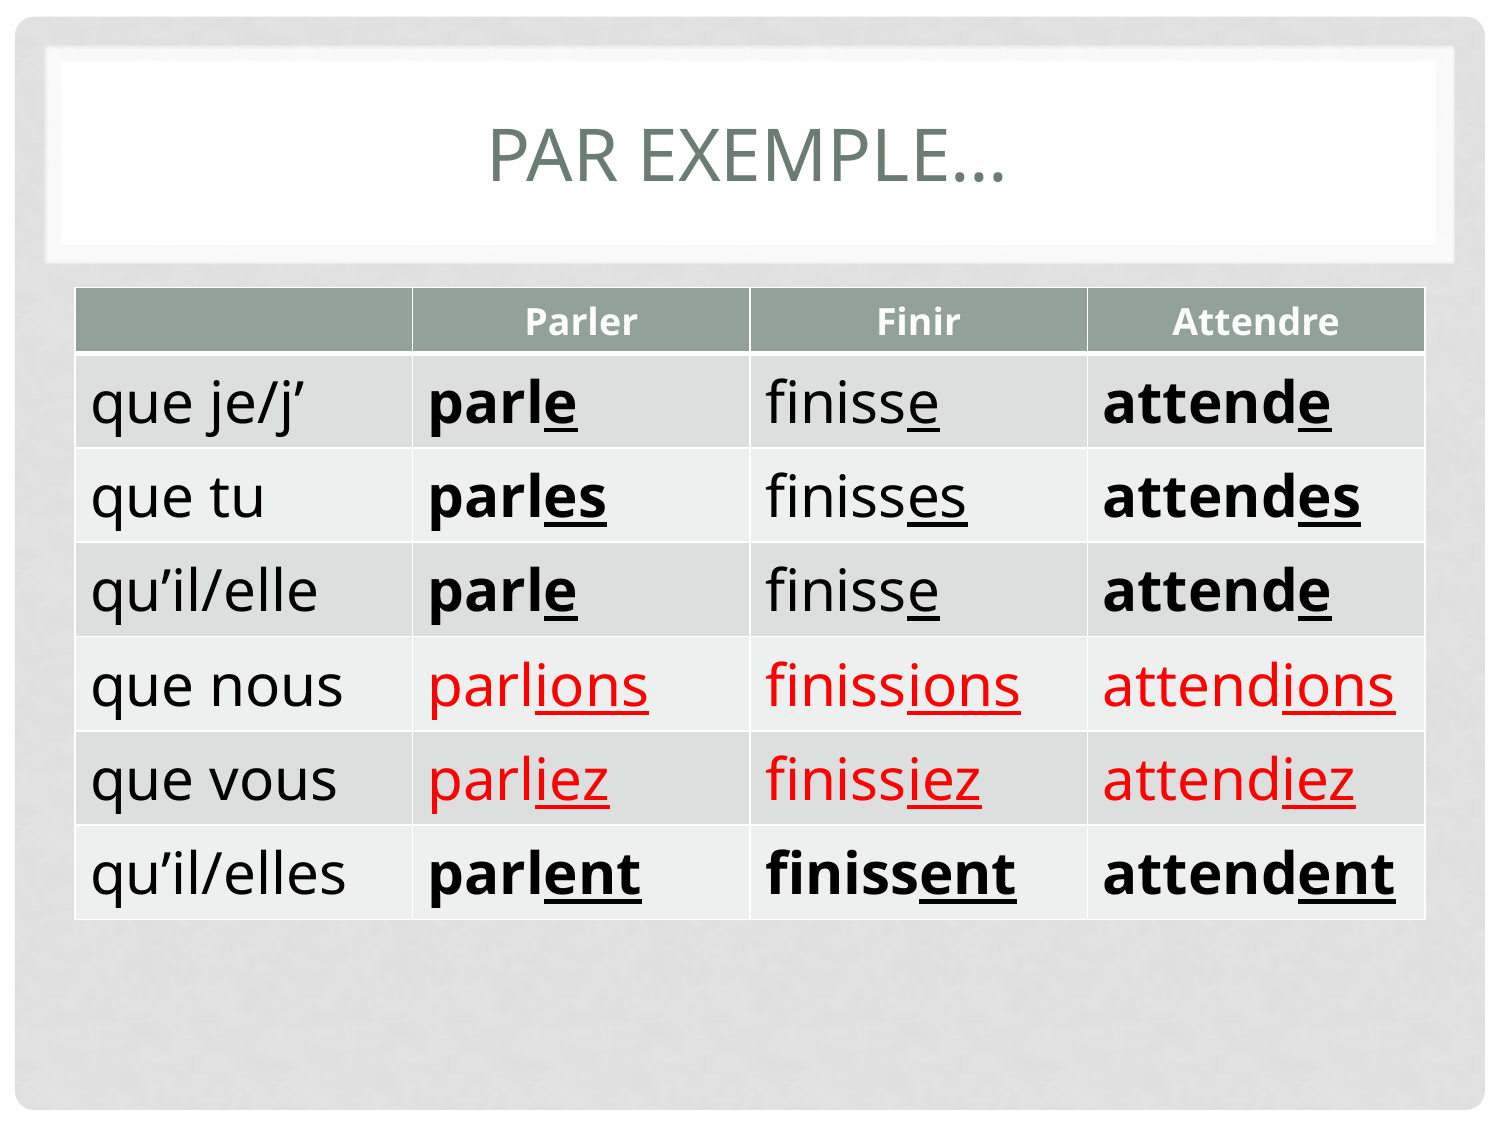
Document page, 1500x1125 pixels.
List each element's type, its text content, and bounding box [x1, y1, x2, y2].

table_cell attendes [1088, 449, 1424, 541]
table_cell qu’il/elles [76, 826, 412, 919]
table_cell attende [1088, 543, 1424, 636]
table_cell finisse [751, 543, 1087, 636]
table_cell que vous [76, 732, 412, 824]
table_cell que je/j’ [76, 356, 412, 447]
table_cell qu’il/elle [76, 543, 412, 636]
table_header Parler [413, 288, 749, 351]
table_cell parle [413, 356, 749, 447]
table_cell finissiez [751, 732, 1087, 824]
table_header Finir [751, 288, 1087, 351]
table_cell parle [413, 543, 749, 636]
table_header [76, 288, 412, 351]
table_cell parliez [413, 732, 749, 824]
table_cell attendiez [1088, 732, 1424, 824]
table_cell finissions [751, 637, 1087, 730]
table_cell finisse [751, 356, 1087, 447]
table_cell parles [413, 449, 749, 541]
table_cell attendions [1088, 637, 1424, 730]
table_cell attendent [1088, 826, 1424, 919]
table_header Attendre [1088, 288, 1424, 351]
table_cell finissent [751, 826, 1087, 919]
table_cell parlions [413, 637, 749, 730]
table_cell que tu [76, 449, 412, 541]
title Par exemple… [69, 66, 1425, 238]
table_cell que nous [76, 637, 412, 730]
table_cell attende [1088, 356, 1424, 447]
table_cell finisses [751, 449, 1087, 541]
table_cell parlent [413, 826, 749, 919]
